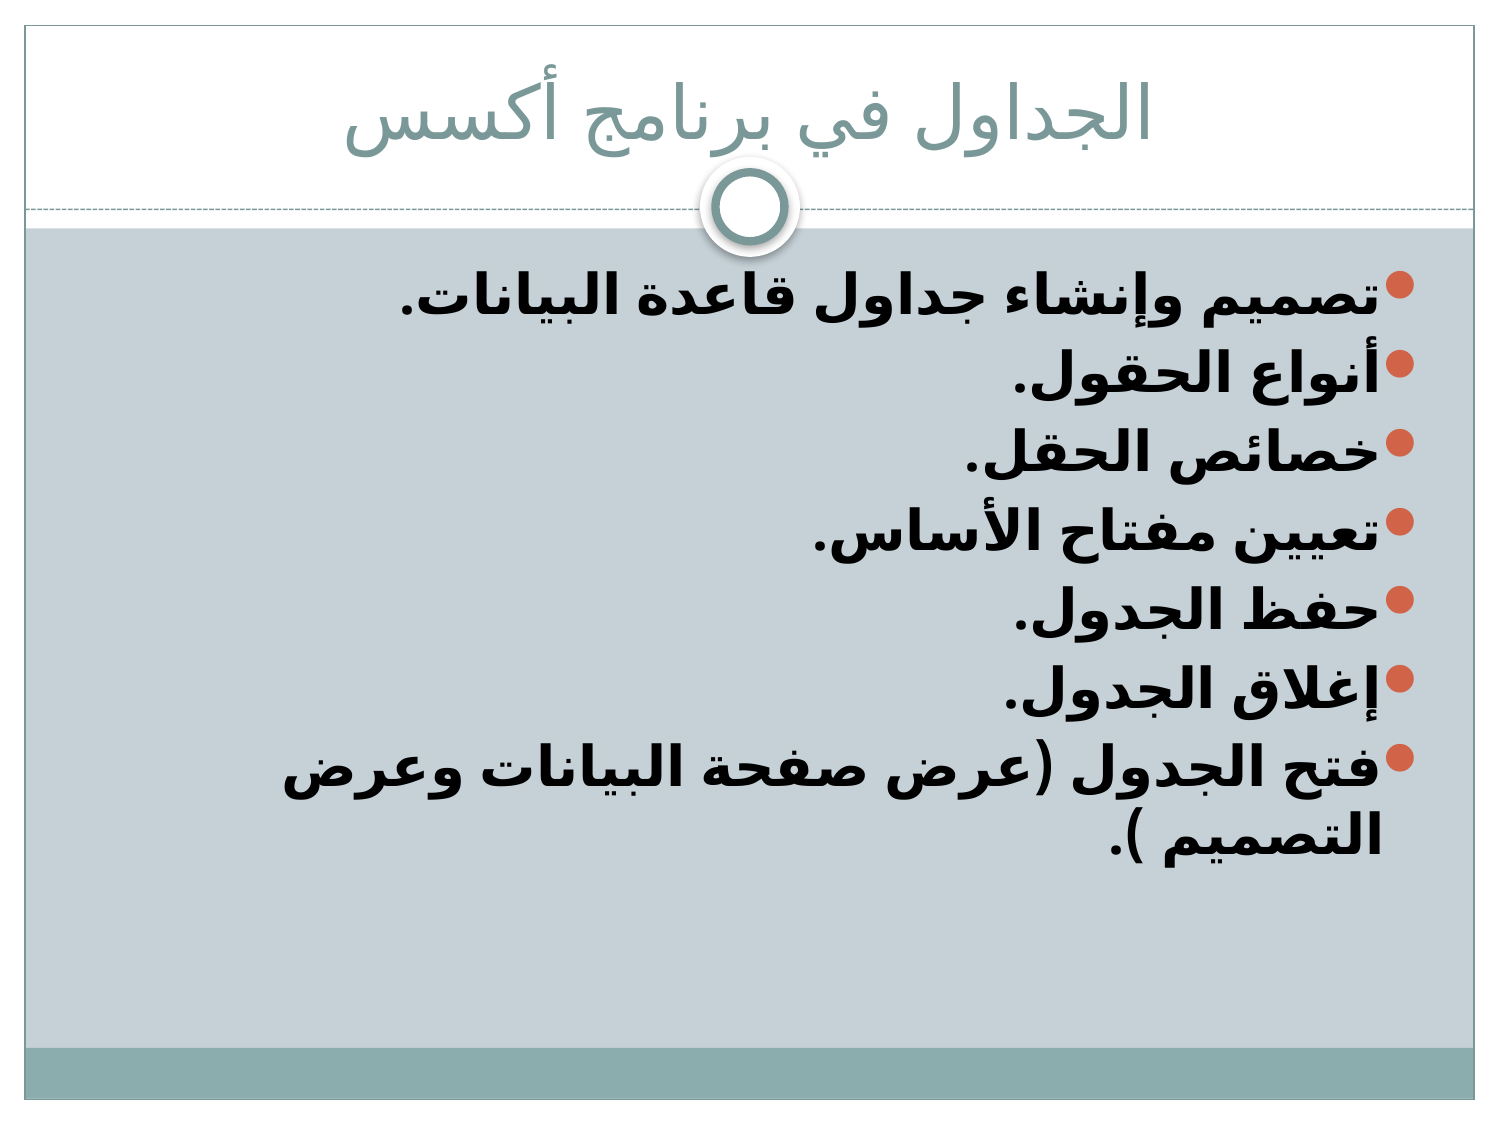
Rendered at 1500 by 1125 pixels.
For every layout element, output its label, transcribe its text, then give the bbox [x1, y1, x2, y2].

list تصميم وإنشاء جداول قاعدة البيانات. أنواع الحقول. خصائص الحقل. تعيين مفتاح الأساس. حفظ الجدول. إغلاق الجدول. فتح الجدول (عرض صفحة البيانات وعرض التصميم ). [49, 250, 1445, 1001]
title الجداول في برنامج أكسس [49, 37, 1450, 162]
